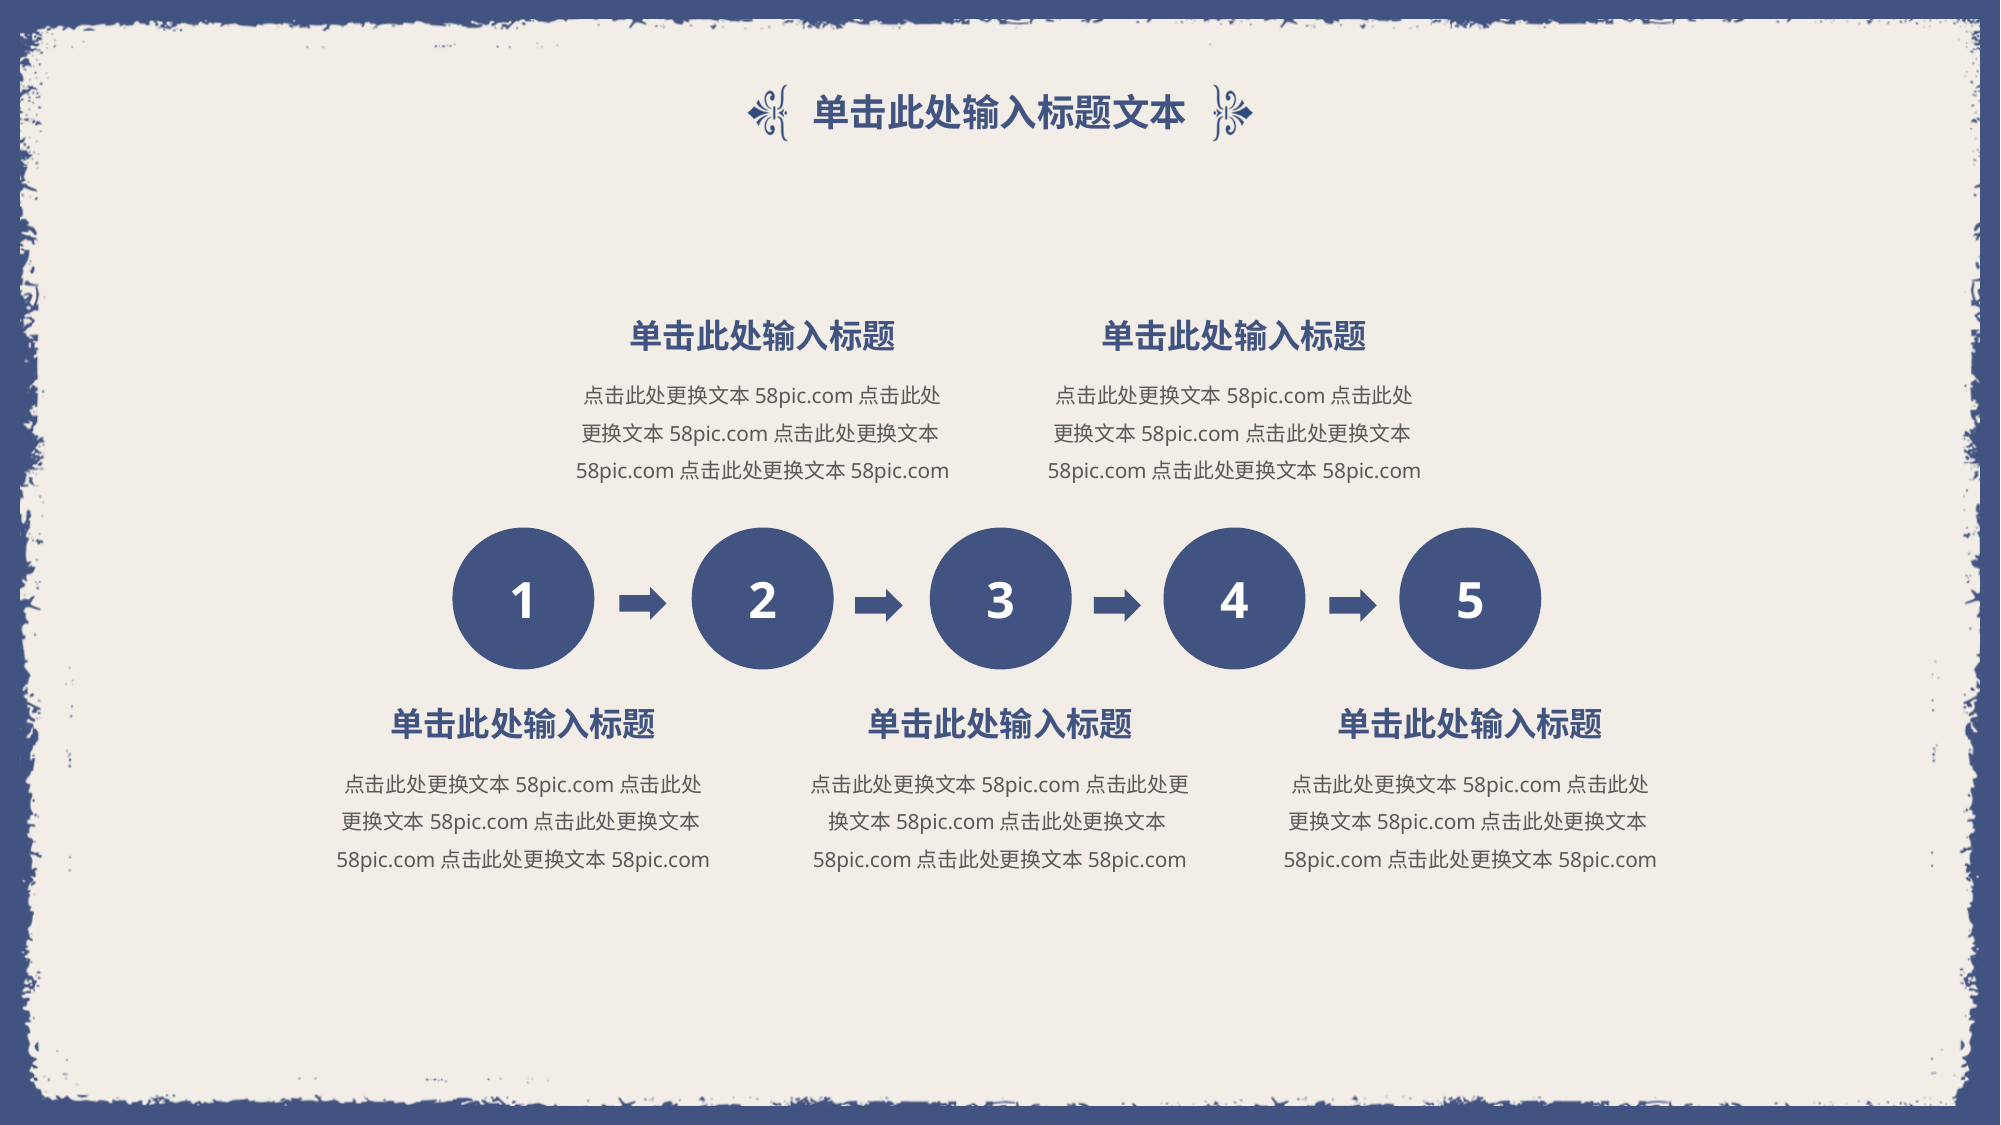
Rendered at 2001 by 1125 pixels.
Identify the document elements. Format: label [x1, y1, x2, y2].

text_box [0, 6, 2000, 1119]
picture [738, 93, 796, 134]
picture [1204, 93, 1262, 134]
